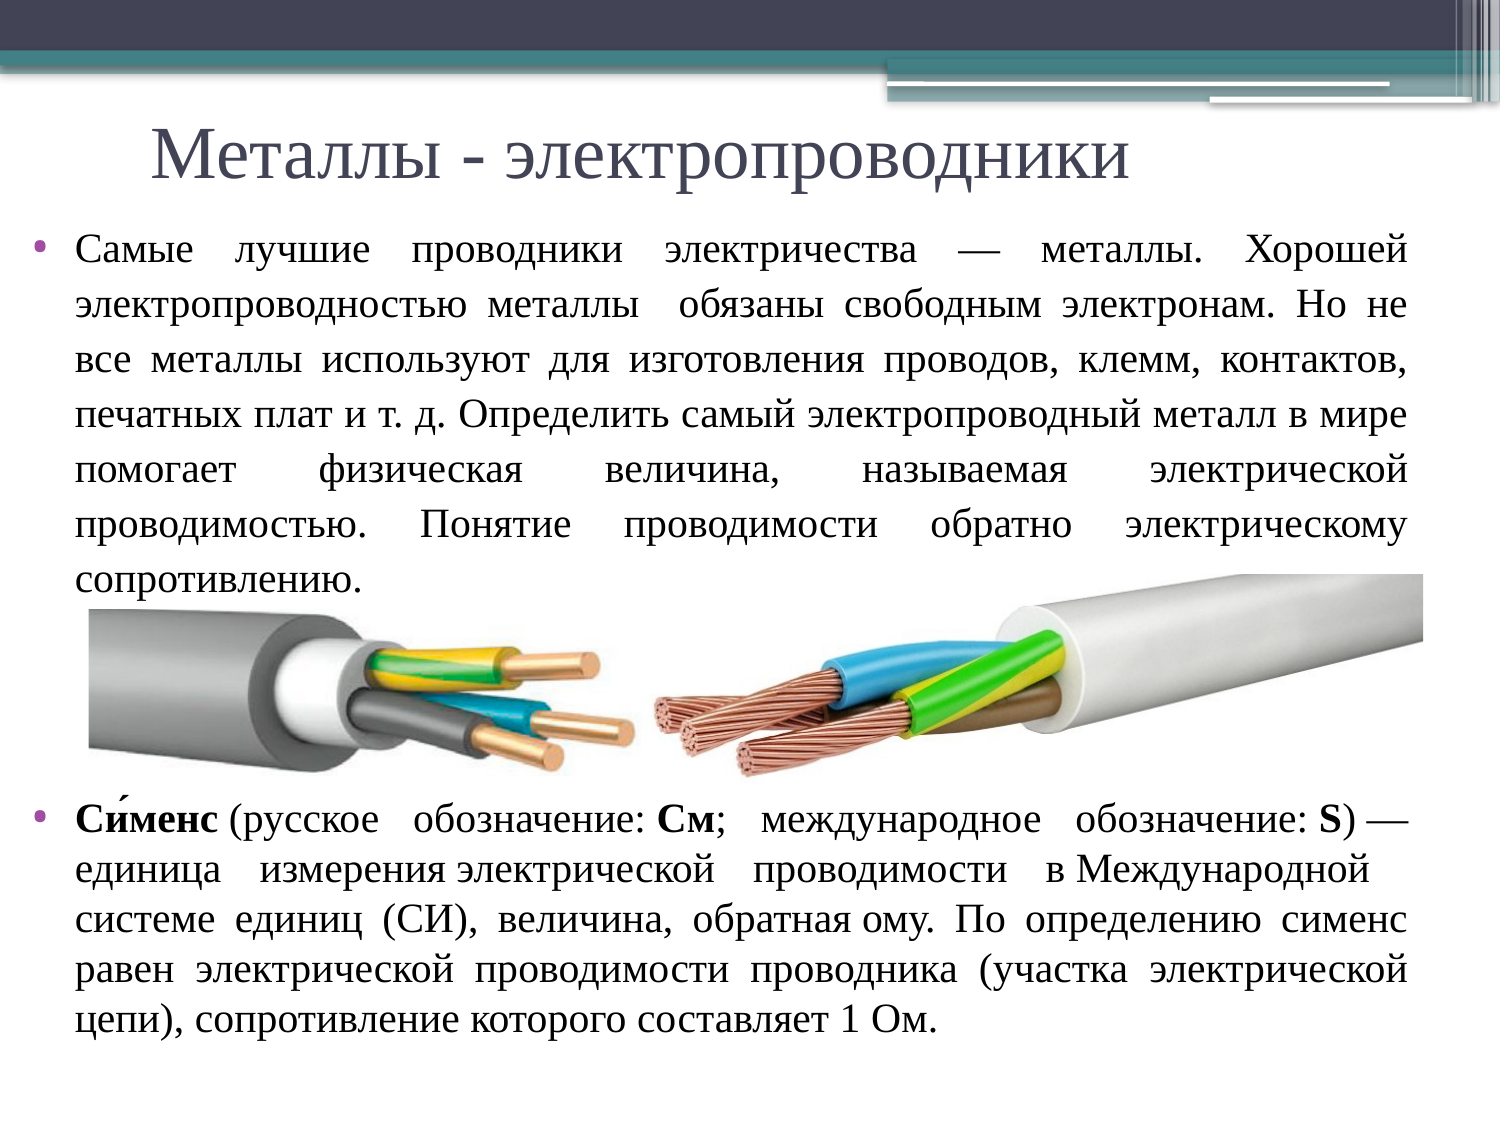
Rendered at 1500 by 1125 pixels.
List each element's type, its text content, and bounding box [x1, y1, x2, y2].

list Самые лучшие проводники электричества — металлы. Хорошей электропроводностью металлы обязаны свободным электронам. Но не все металлы используют для изготовления проводов, клемм, контактов, печатных плат и т. д. Определить самый электропроводный металл в мире помогает физическая величина, называемая электрической проводимостью. Понятие проводимости обратно электрическому сопротивлению. Си́менс (русское обозначение: См; международное обозначение: S) — единица измерения электрической проводимости в Международной системе единиц (СИ), величина, обратная ому. По определению сименс равен электрической проводимости проводника (участка электрической цепи), сопротивление которого составляет 1 Ом. [0, 208, 1424, 918]
title Металлы - электропроводники [135, 90, 1209, 208]
picture [88, 573, 1424, 783]
